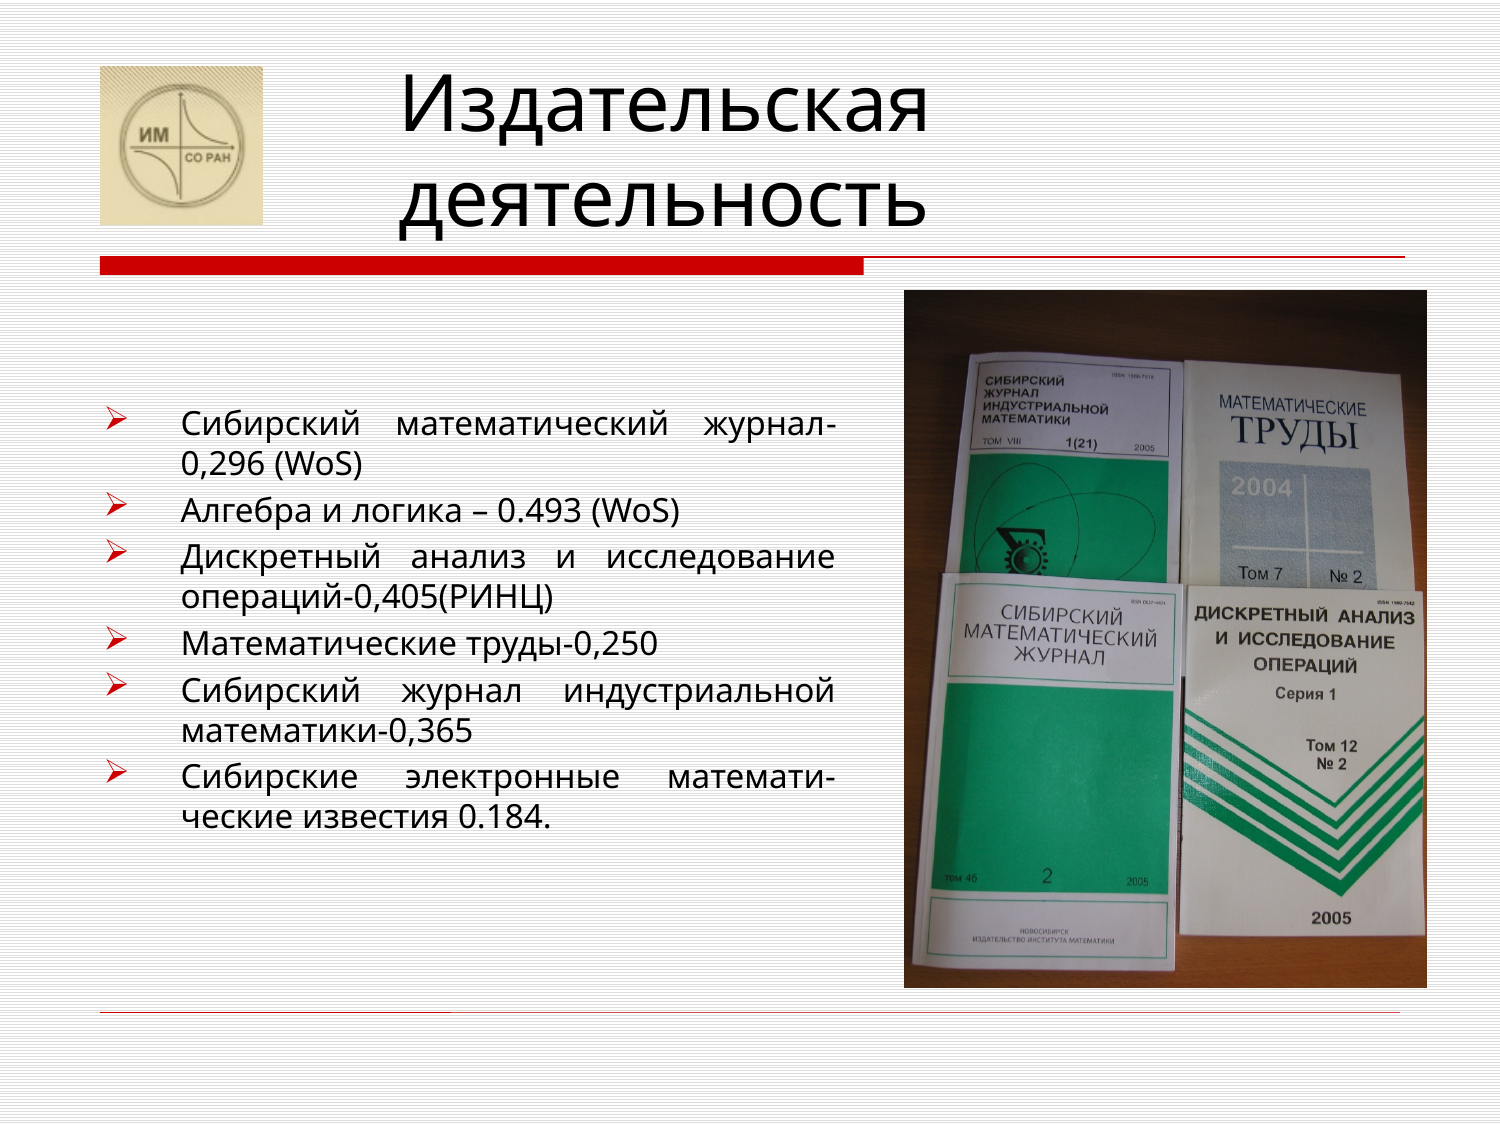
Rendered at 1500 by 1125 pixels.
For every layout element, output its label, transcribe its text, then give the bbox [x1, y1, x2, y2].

picture [903, 290, 1427, 988]
list Сибирский математический журнал-0,296 (WoS) Алгебра и логика – 0.493 (WoS) Дискретный анализ и исследование операций-0,405(РИНЦ) Математические труды-0,250 Сибирский журнал индустриальной математики-0,365 Сибирские электронные математи-ческие известия 0.184. [88, 290, 853, 977]
picture [99, 66, 263, 225]
title Издательская деятельность [383, 49, 1412, 250]
